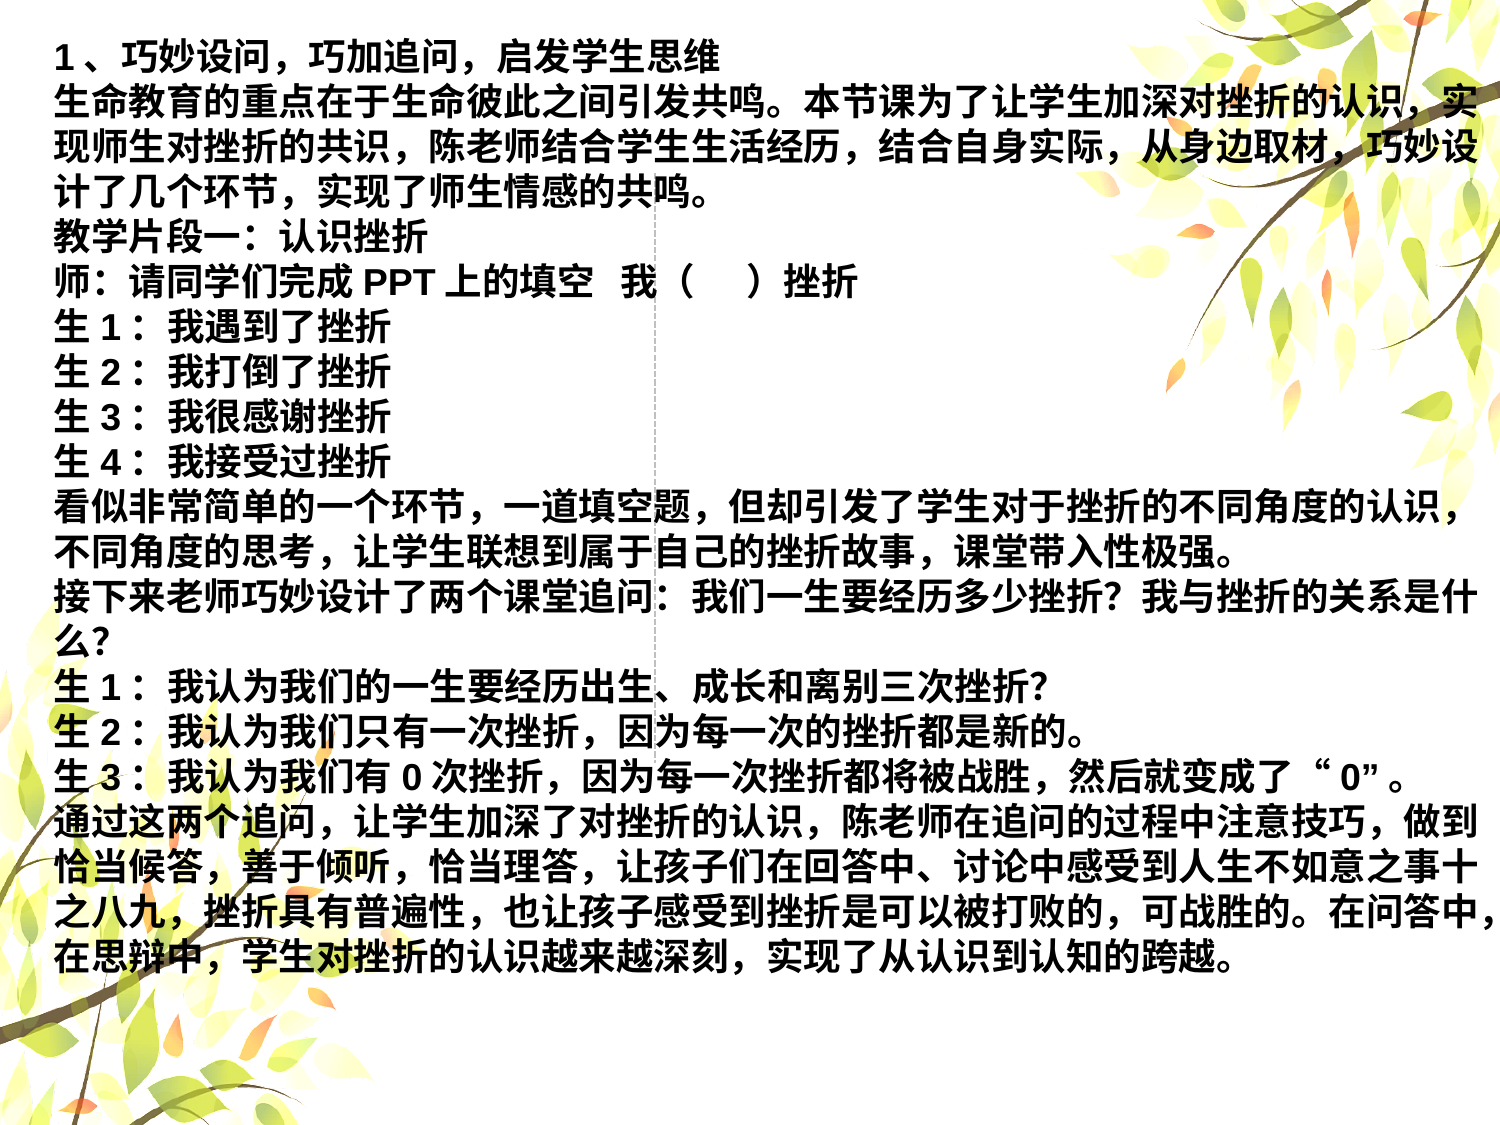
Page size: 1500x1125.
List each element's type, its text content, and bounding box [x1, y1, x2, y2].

picture [0, 594, 426, 1125]
text_box 1、巧妙设问，巧加追问，启发学生思维 生命教育的重点在于生命彼此之间引发共鸣。本节课为了让学生加深对挫折的认识，实现师生对挫折的共识，陈老师结合学生生活经历，结合自身实际，从身边取材，巧妙设计了几个环节，实现了师生情感的共鸣。 教学片段一：认识挫折 师：请同学们完成PPT上的填空 我（ ）挫折 生1：我遇到了挫折 生2：我打倒了挫折 生3：我很感谢挫折 生4：我接受过挫折 看似非常简单的一个环节，一道填空题，但却引发了学生对于挫折的不同角度的认识，不同角度的思考，让学生联想到属于自己的挫折故事，课堂带入性极强。 接下来老师巧妙设计了两个课堂追问：我们一生要经历多少挫折？我与挫折的关系是什么？ 生1：我认为我们的一生要经历出生、成长和离别三次挫折？ 生2：我认为我们只有一次挫折，因为每一次的挫折都是新的。 生3：我认为我们有0次挫折，因为每一次挫折都将被战胜，然后就变成了“0”。 通过这两个追问，让学生加深了对挫折的认识，陈老师在追问的过程中注意技巧，做到恰当候答，善于倾听，恰当理答，让孩子们在回答中、讨论中感受到人生不如意之事十之八九，挫折具有普遍性，也让孩子感受到挫折是可以被打败的，可战胜的。在问答中，在思辩中，学生对挫折的认识越来越深刻，实现了从认识到认知的跨越。 [39, 25, 1500, 986]
picture [1074, 0, 1500, 531]
